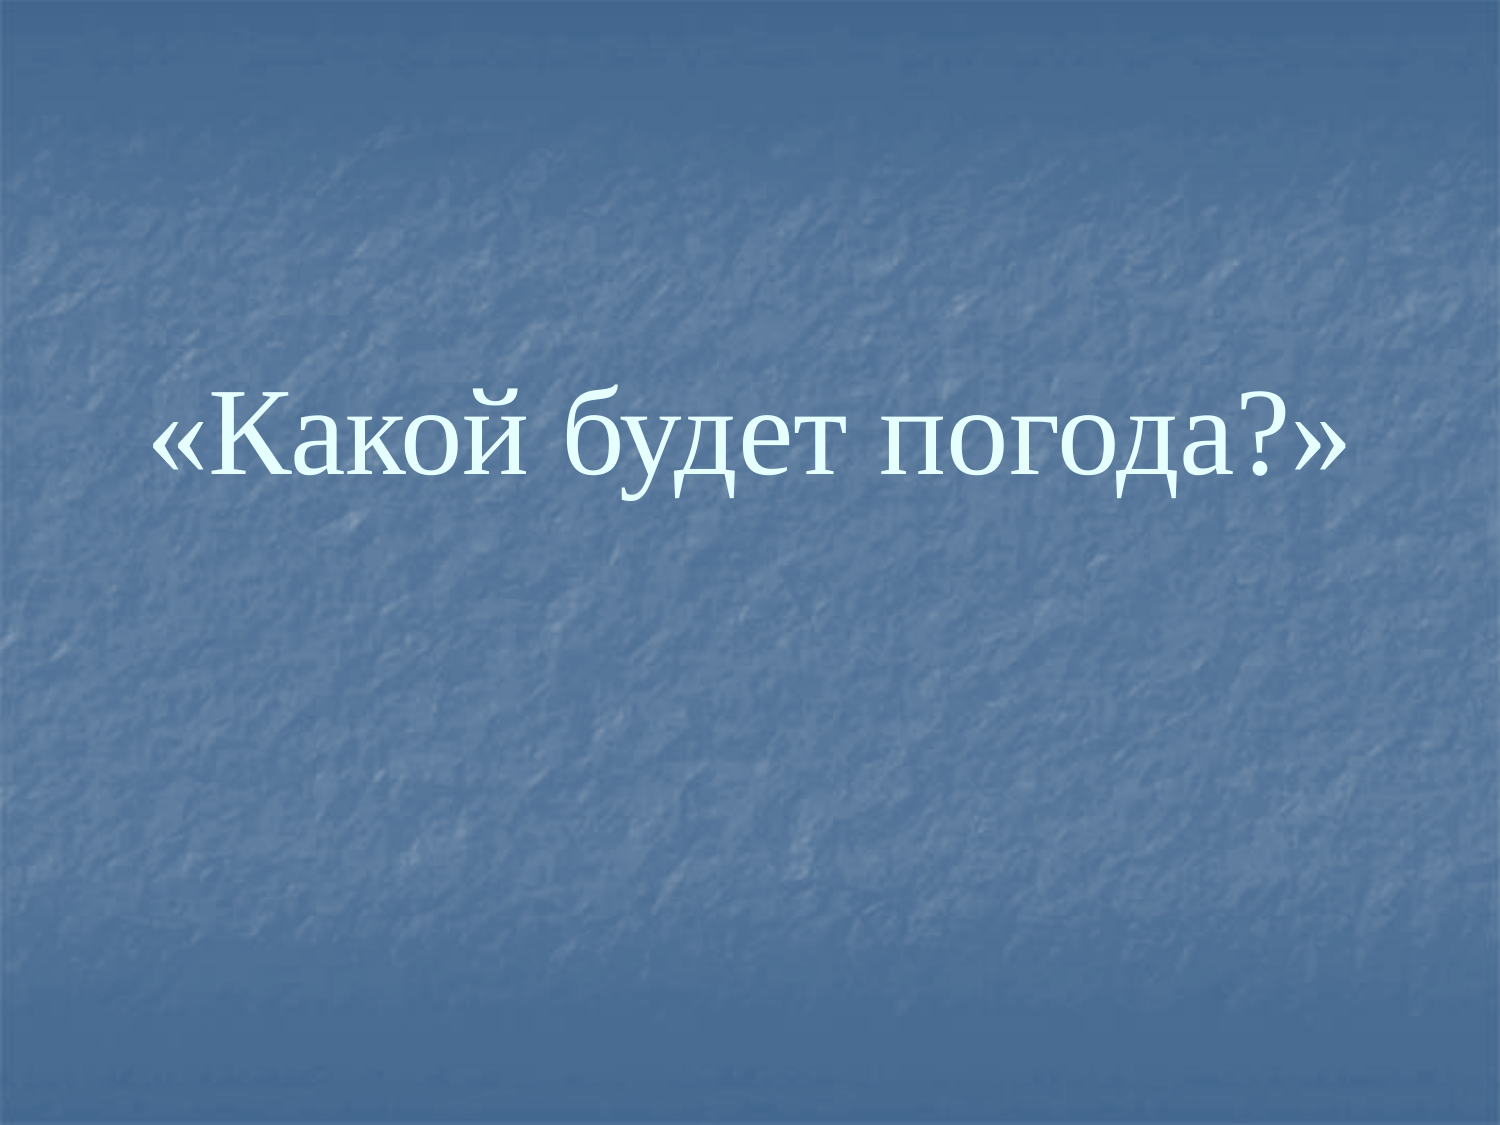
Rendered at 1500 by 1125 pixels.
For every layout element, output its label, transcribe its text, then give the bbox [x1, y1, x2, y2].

title «Какой будет погода?» [0, 275, 1500, 575]
